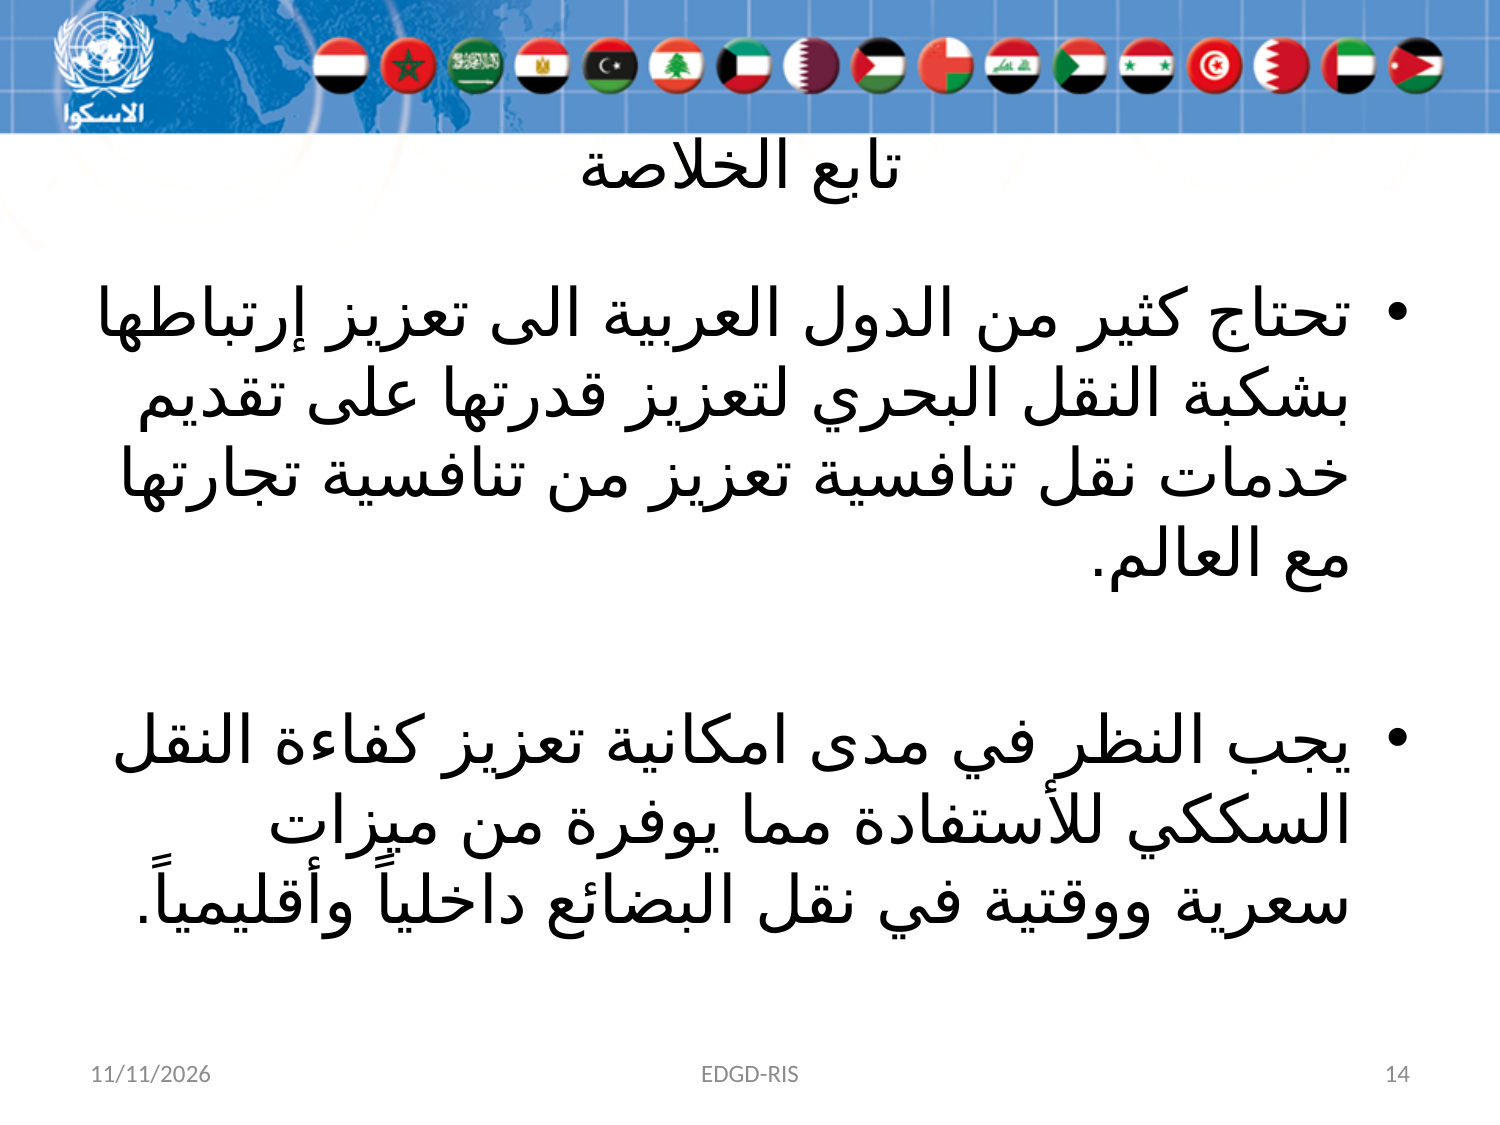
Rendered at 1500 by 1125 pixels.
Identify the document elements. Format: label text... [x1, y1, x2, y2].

title تابع الخلاصة [74, 44, 1426, 262]
footer EDGD-RIS [512, 1042, 988, 1103]
list تحتاج كثير من الدول العربية الى تعزيز إرتباطها بشكبة النقل البحري لتعزيز قدرتها على تقديم خدمات نقل تنافسية تعزيز من تنافسية تجارتها مع العالم. يجب النظر في مدى امكانية تعزيز كفاءة النقل السككي للأستفادة مما يوفرة من ميزات سعرية ووقتية في نقل البضائع داخلياً وأقليمياً. [74, 262, 1426, 1006]
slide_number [75, 1042, 425, 1103]
picture [0, 0, 1500, 1125]
slide_number 14 [1074, 1042, 1425, 1103]
